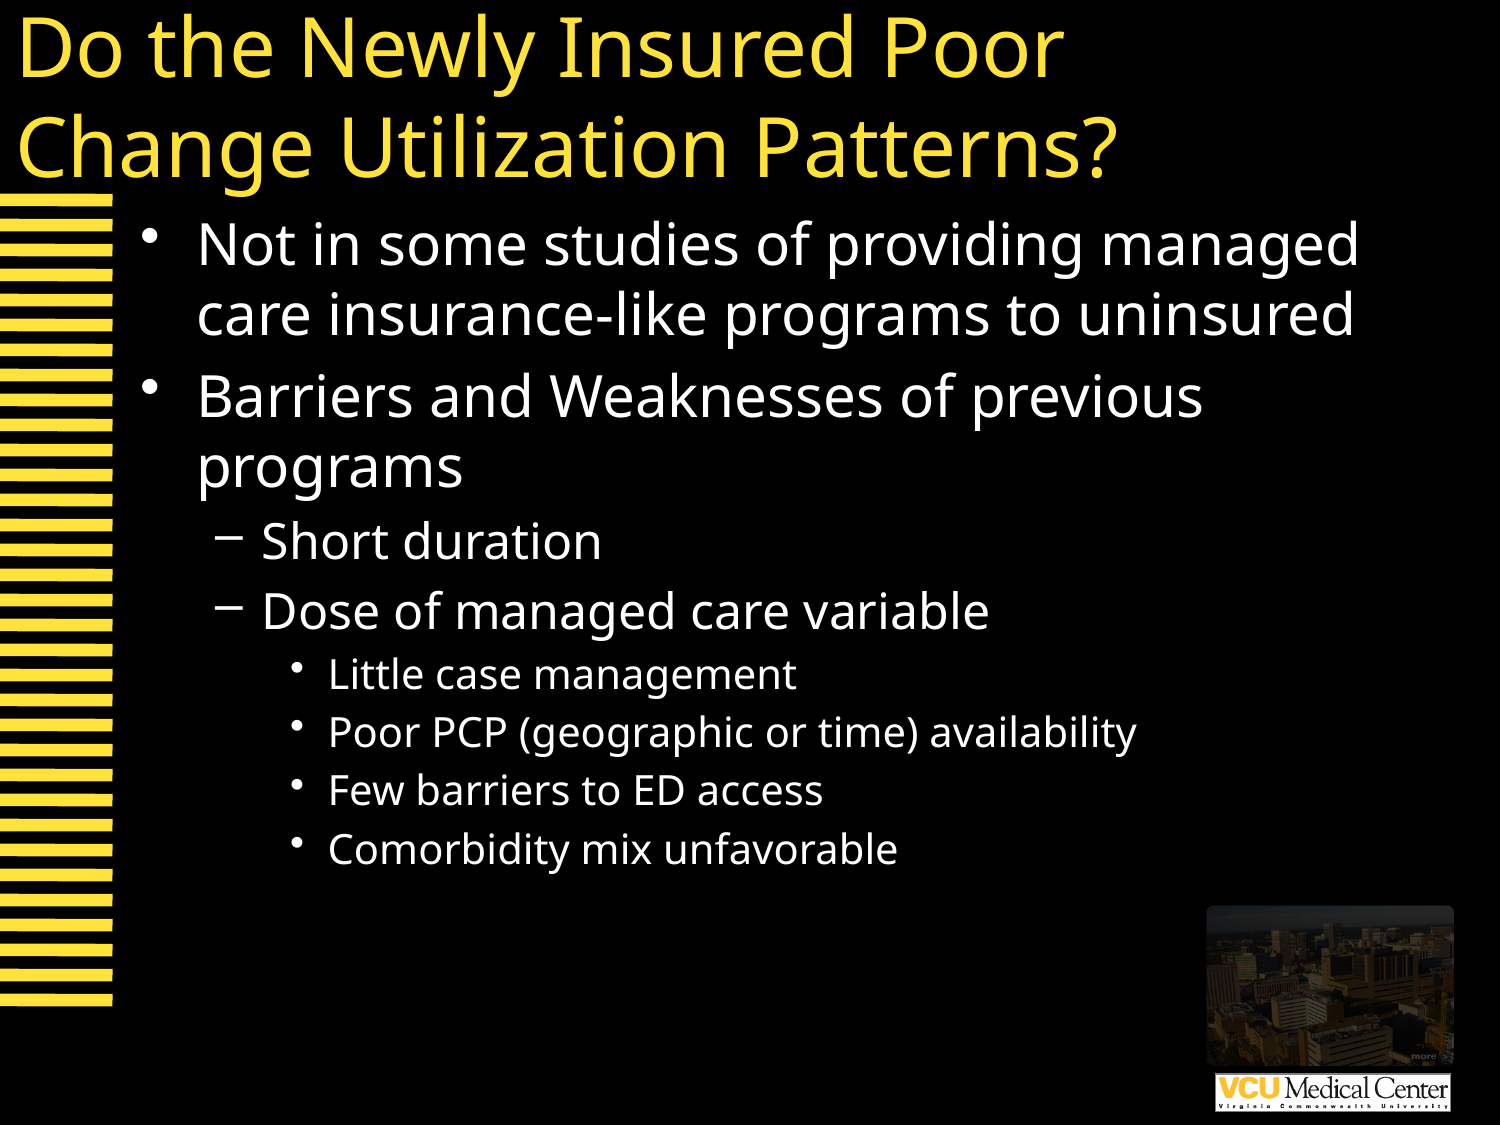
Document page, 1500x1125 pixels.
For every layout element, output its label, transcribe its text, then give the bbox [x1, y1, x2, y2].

title Do the Newly Insured Poor Change Utilization Patterns? [0, 0, 1276, 188]
picture [1199, 900, 1461, 1072]
picture [1216, 1075, 1450, 1111]
list Not in some studies of providing managed care insurance-like programs to uninsured Barriers and Weaknesses of previous programs Short duration Dose of managed care variable Little case management Poor PCP (geographic or time) availability Few barriers to ED access Comorbidity mix unfavorable [124, 199, 1401, 1001]
